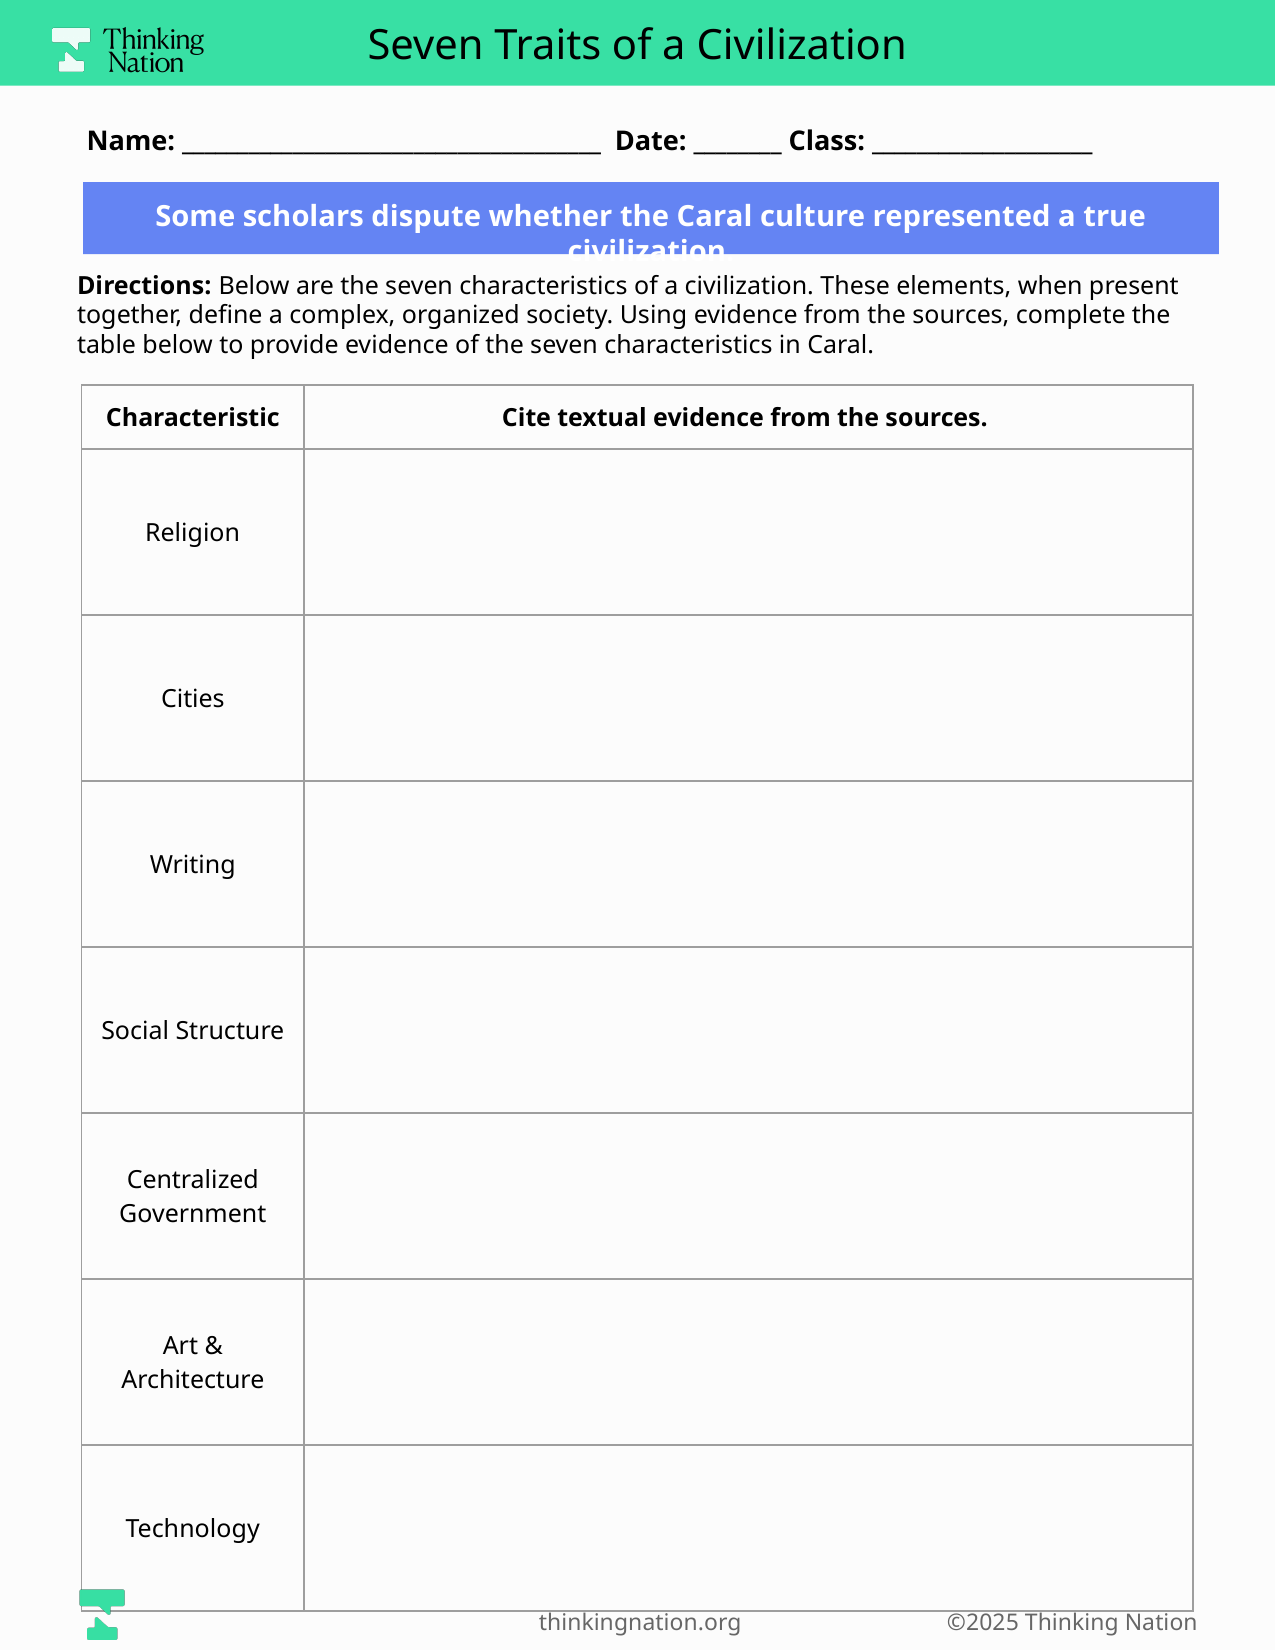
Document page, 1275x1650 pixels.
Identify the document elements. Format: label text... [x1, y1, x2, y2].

picture [66, 1578, 138, 1650]
table_cell [305, 450, 1192, 614]
picture [35, 13, 210, 87]
table_cell Centralized Government [82, 1114, 303, 1278]
table_cell Cities [82, 616, 303, 780]
table_header Cite textual evidence from the sources. [305, 386, 1192, 448]
text_box thinkingnation.org [489, 1592, 792, 1643]
table_cell Religion [82, 450, 303, 614]
text_box Seven Traits of a Civilization [0, 0, 1275, 86]
table_cell Writing [82, 782, 303, 946]
text_box Directions: Below are the seven characteristics of a civilization. These elements, when present together, define a complex, organized society. Using evidence from the sources, complete the table below to provide evidence of the seven characteristics in Caral. [62, 254, 1240, 370]
table_cell [305, 616, 1192, 780]
text_box ©2025 Thinking Nation [912, 1592, 1214, 1643]
table_cell Social Structure [82, 948, 303, 1112]
table_cell Art & Architecture [82, 1280, 303, 1444]
table_cell Technology [82, 1446, 303, 1610]
table_cell [305, 1114, 1192, 1278]
table_cell [305, 782, 1192, 946]
text_box Some scholars dispute whether the Caral culture represented a true civilization. [83, 182, 1219, 254]
text_box Name: ______________________________________ Date: ________ Class: ____________________ [70, 107, 1232, 170]
table_header Characteristic [82, 386, 303, 448]
table_cell [305, 1280, 1192, 1444]
table_cell [305, 1446, 1192, 1610]
table_cell [305, 948, 1192, 1112]
